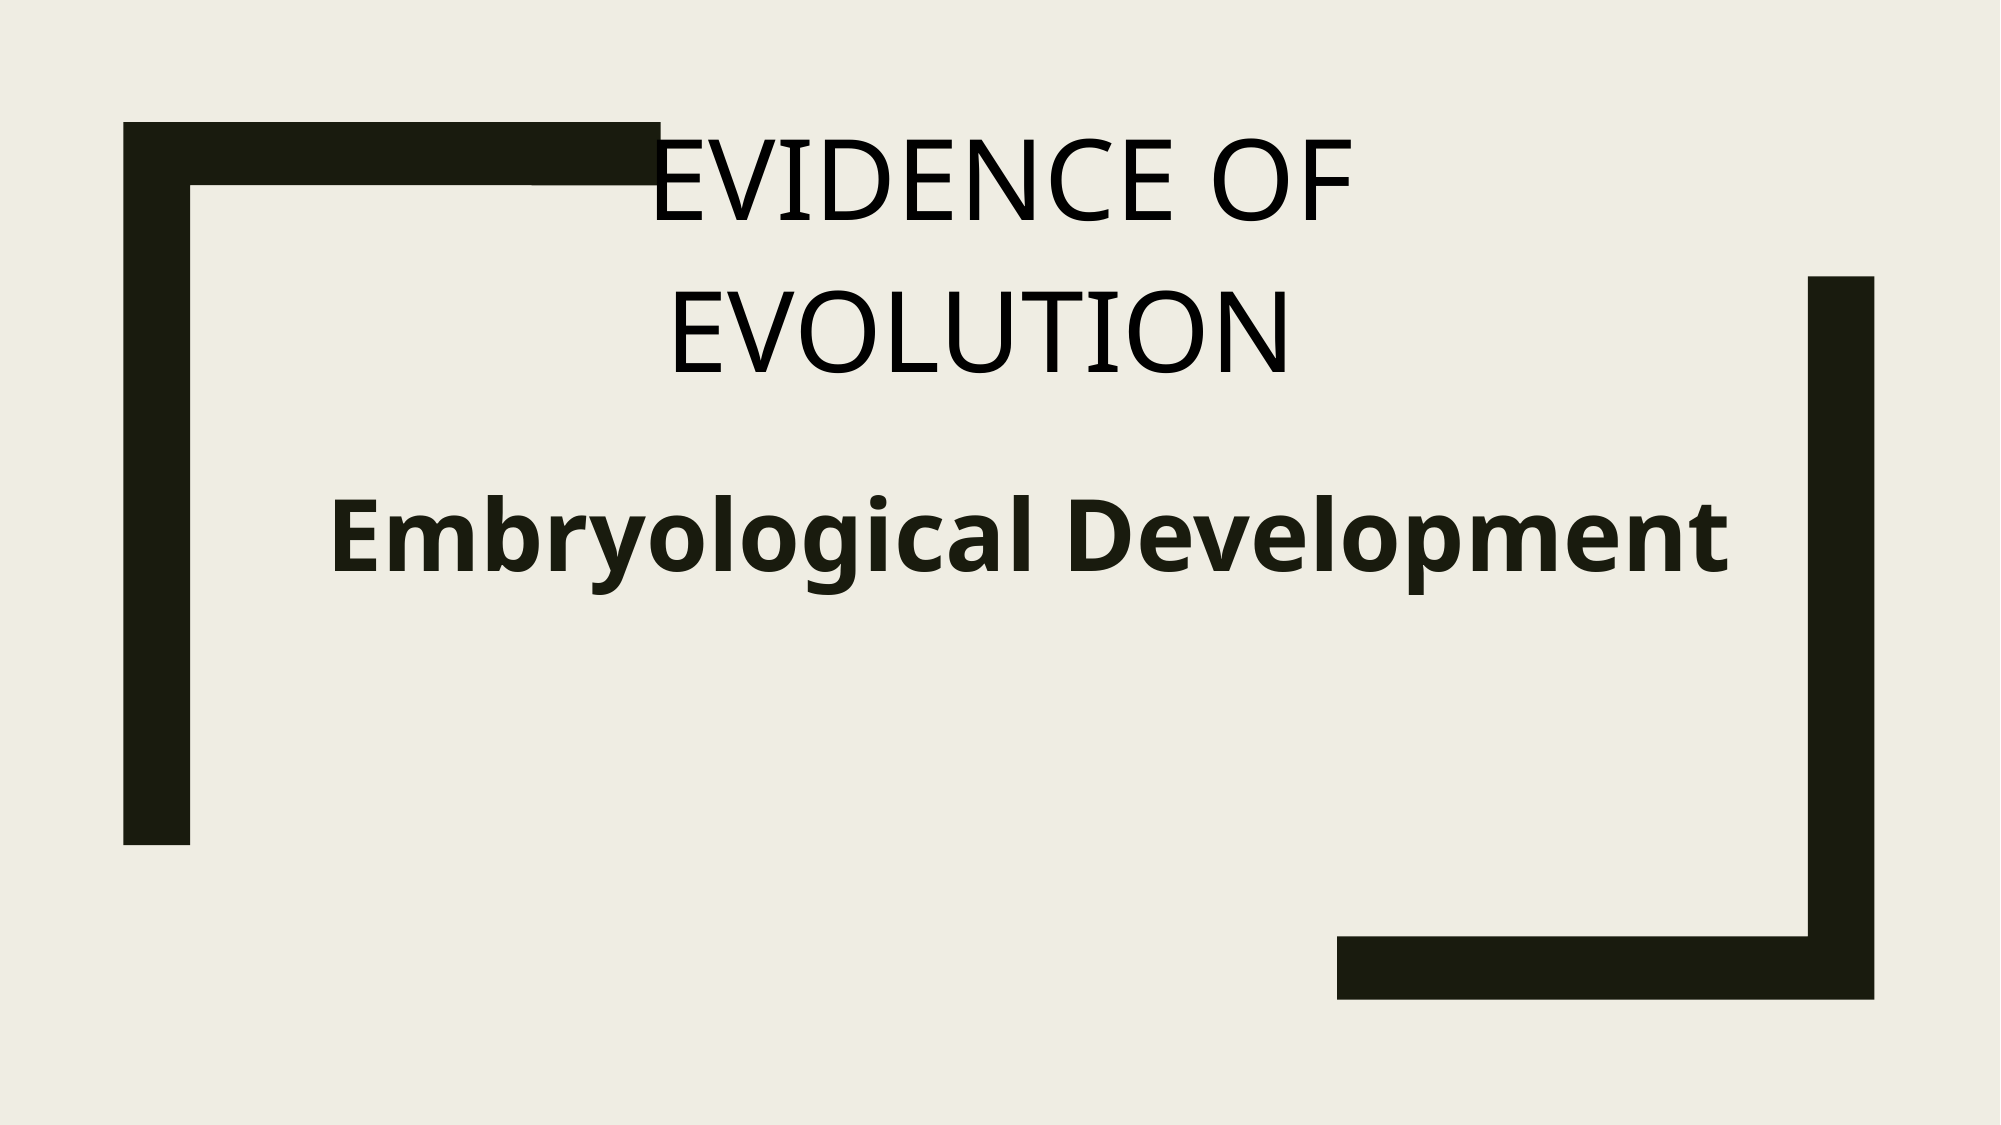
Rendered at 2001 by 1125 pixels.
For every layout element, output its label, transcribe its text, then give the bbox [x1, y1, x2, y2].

title Evidence of Evolution [362, 224, 1638, 413]
subtitle Embryological Development [251, 450, 1808, 875]
